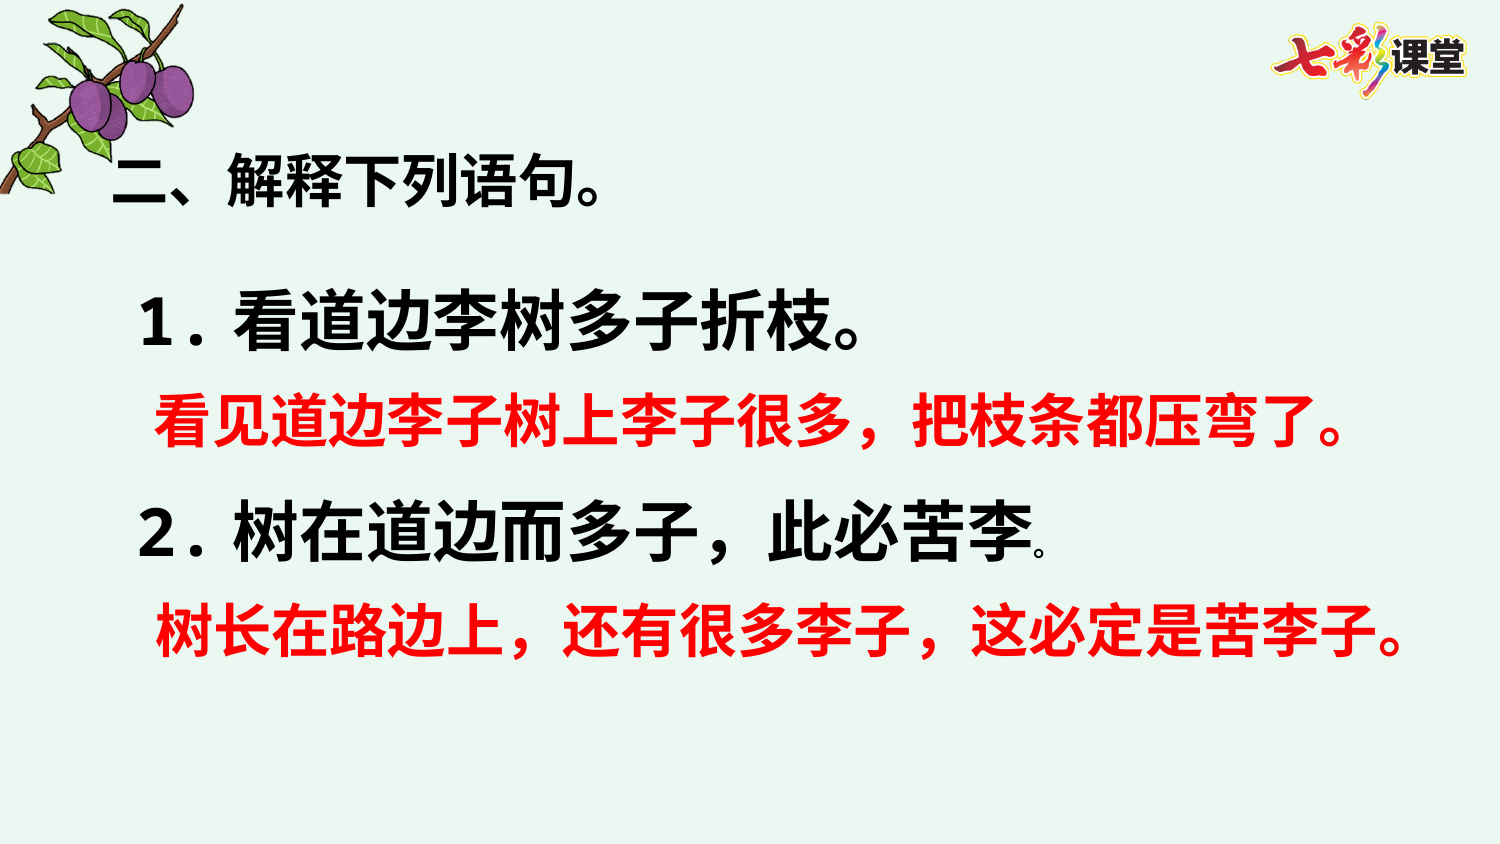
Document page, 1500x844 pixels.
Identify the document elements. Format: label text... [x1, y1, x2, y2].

text_box 1.看道边李树多子折枝。 [122, 271, 915, 367]
picture [1269, 21, 1469, 100]
text_box 树长在路边上，还有很多李子，这必定是苦李子。 [140, 587, 1452, 672]
text_box 看见道边李子树上李子很多，把枝条都压弯了。 [139, 376, 1393, 462]
picture [0, 0, 270, 218]
text_box 二、解释下列语句。 [95, 136, 650, 222]
text_box 2.树在道边而多子，此必苦李。 [122, 482, 1078, 578]
